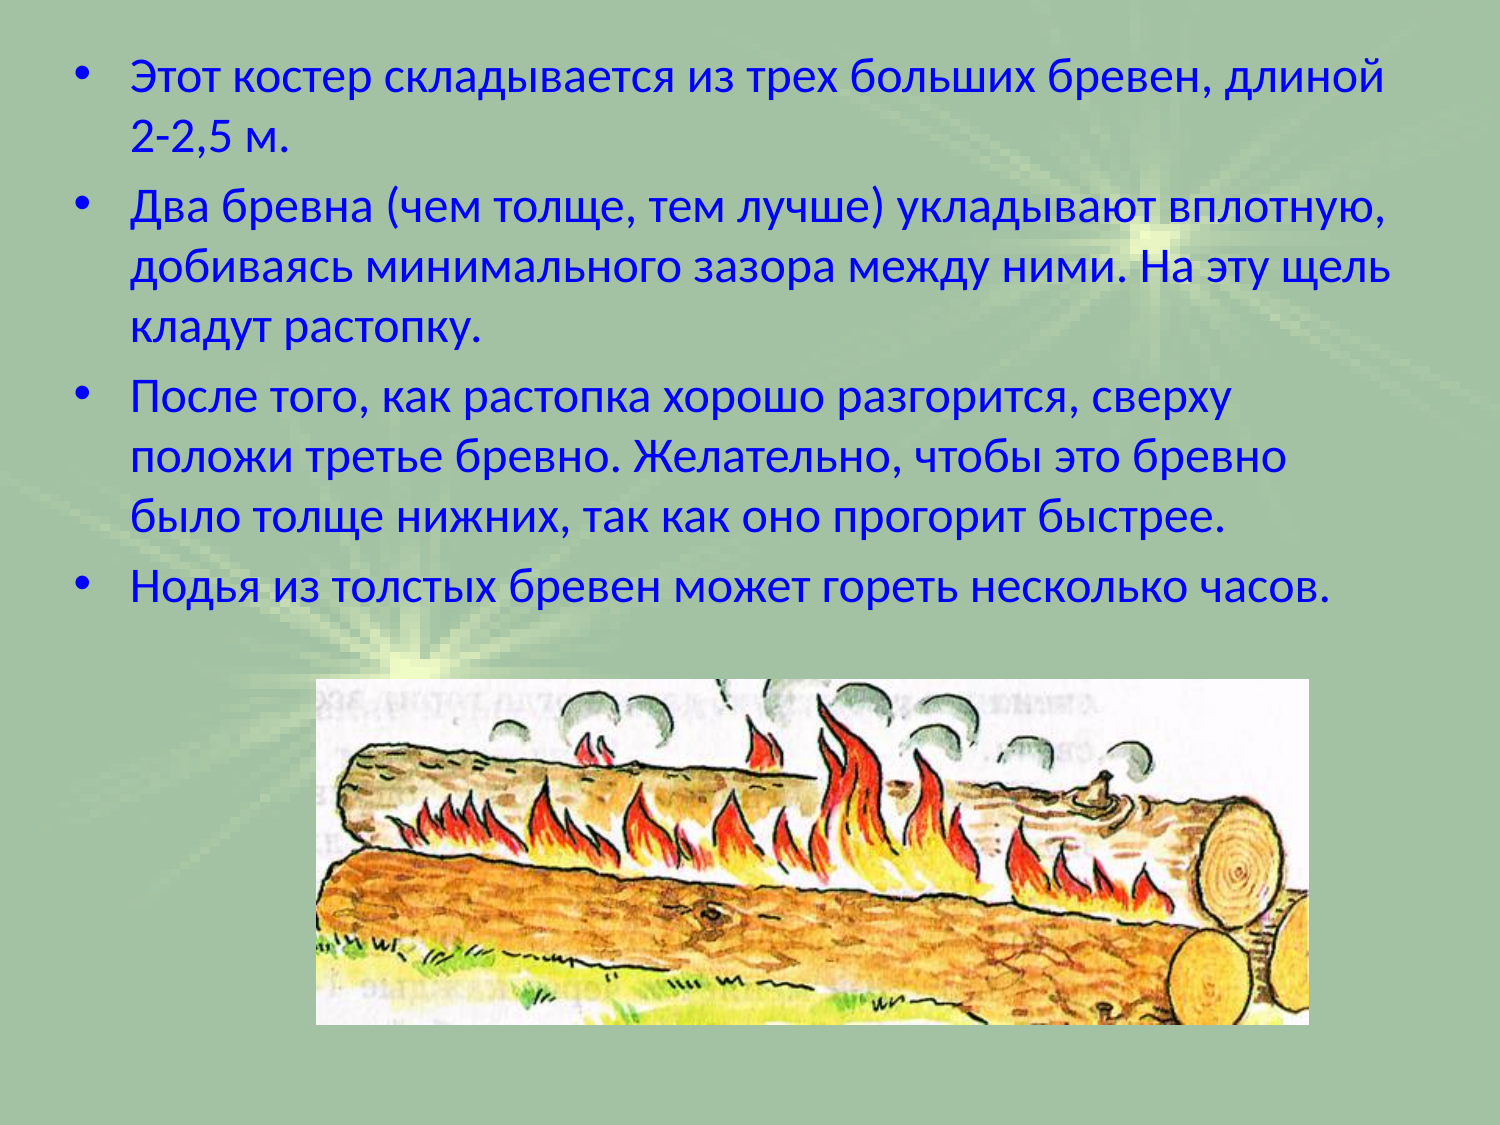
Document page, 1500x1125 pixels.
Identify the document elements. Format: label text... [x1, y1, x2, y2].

picture [0, 0, 1500, 1125]
list Этот костер складывается из трех больших бревен, длиной 2-2,5 м. Два бревна (чем толще, тем лучше) укладывают вплотную, добиваясь минимального зазора между ними. На эту щель кладут растопку. После того, как растопка хорошо разгорится, сверху положи третье бревно. Желательно, чтобы это бревно было толще нижних, так как оно прогорит быстрее. Нодья из толстых бревен может гореть несколько часов. [58, 35, 1409, 739]
